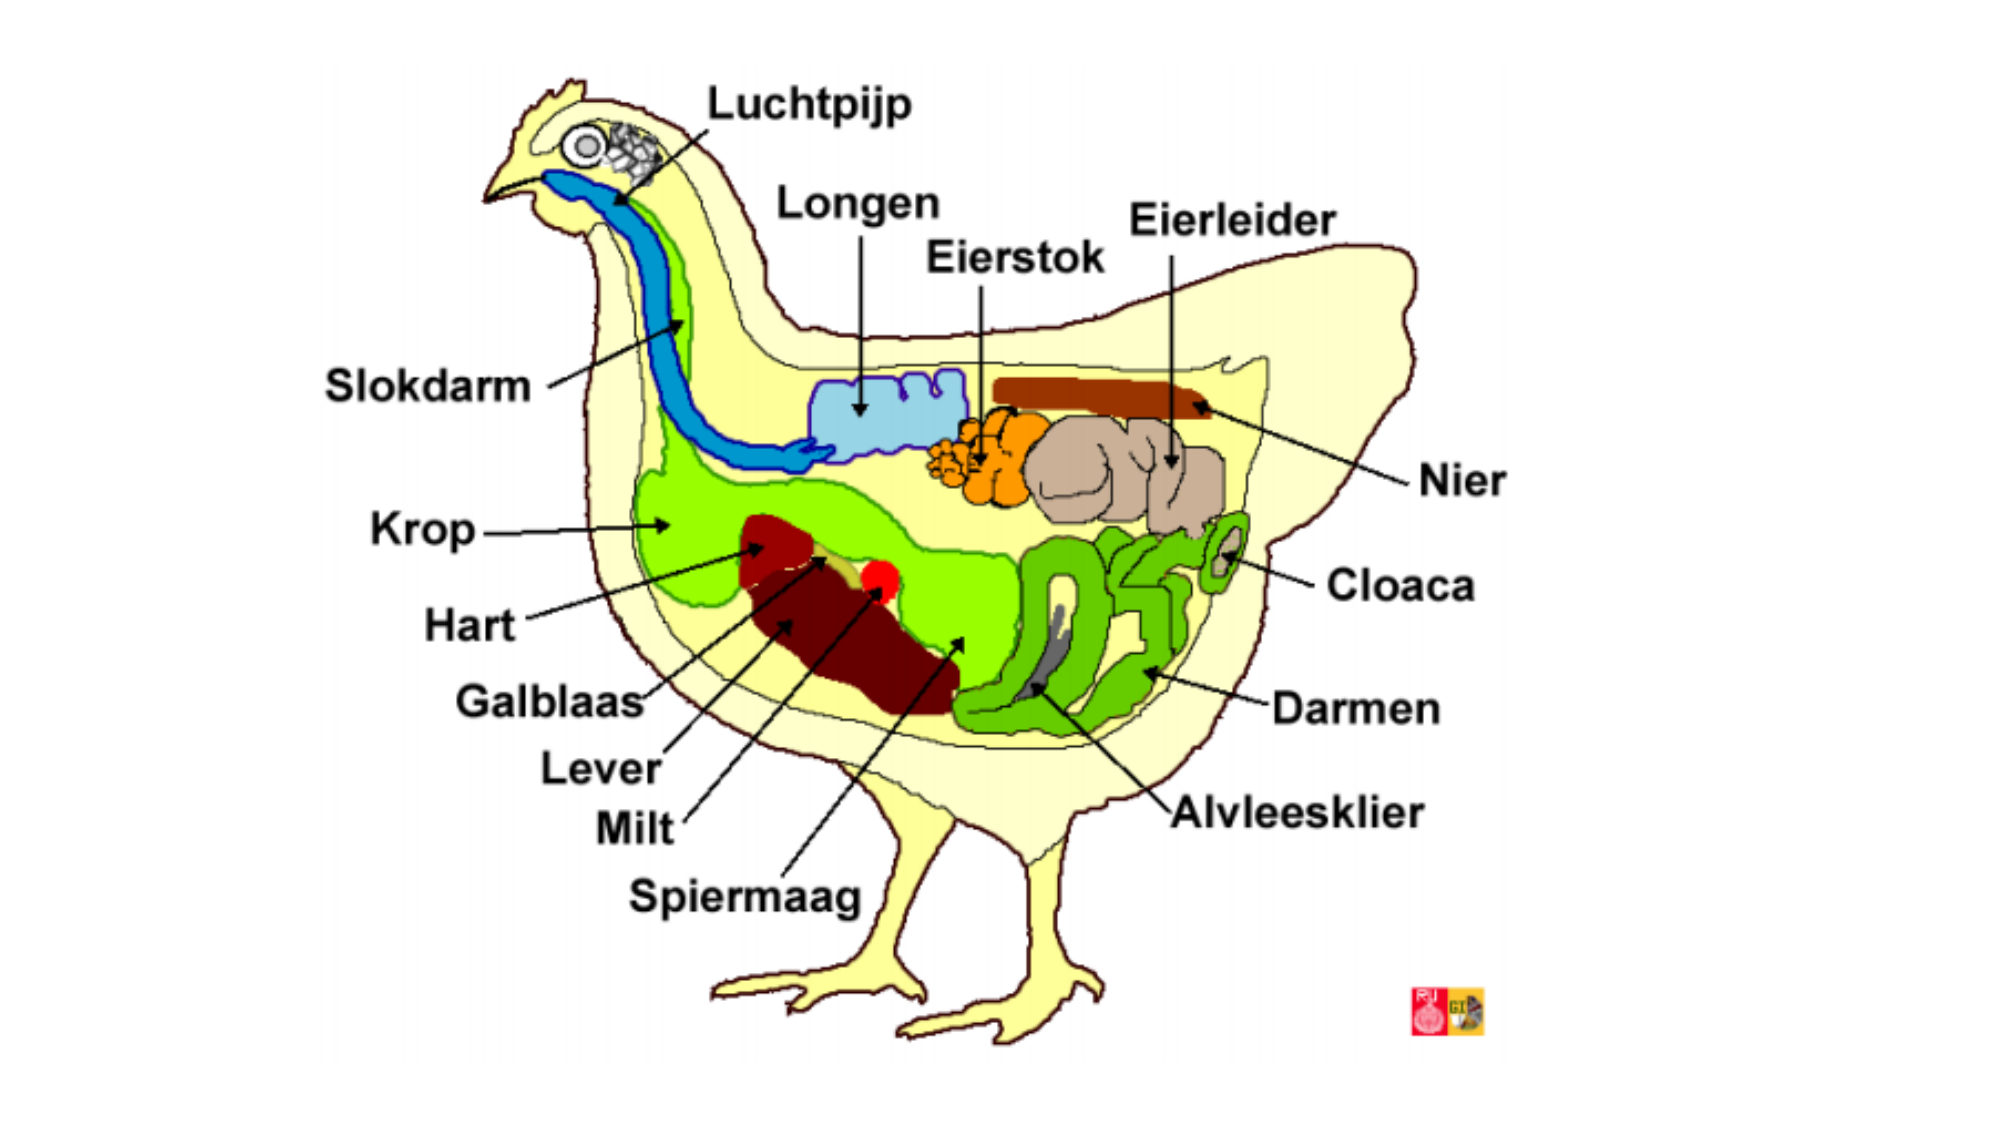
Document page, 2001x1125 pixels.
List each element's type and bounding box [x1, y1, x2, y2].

picture [249, 65, 1528, 1063]
